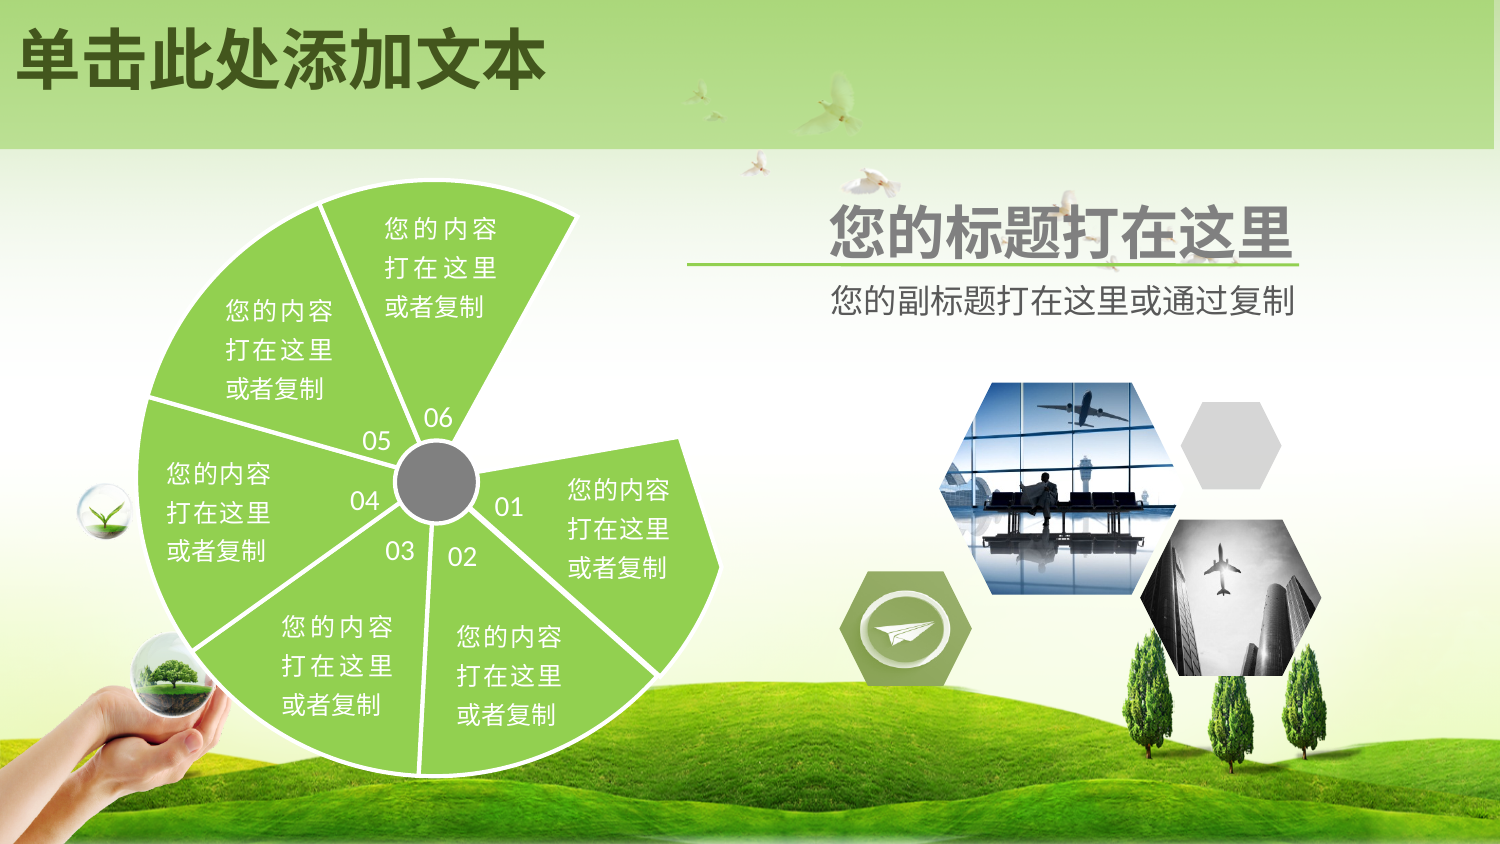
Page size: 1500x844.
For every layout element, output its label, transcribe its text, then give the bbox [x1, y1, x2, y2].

text_box 您的内容打在这里或者复制 [442, 605, 578, 737]
text_box [557, 436, 722, 677]
text_box [1140, 519, 1322, 676]
picture [0, 0, 1500, 844]
text_box [398, 504, 407, 513]
text_box [470, 498, 476, 514]
text_box [939, 382, 1185, 595]
text_box [136, 397, 366, 652]
text_box [270, 528, 429, 776]
text_box 您的内容打在这里或者复制 [210, 279, 349, 411]
text_box [398, 441, 476, 519]
text_box 05 [344, 403, 411, 464]
text_box 04 [331, 463, 398, 524]
text_box 您的内容打在这里或者复制 [552, 458, 686, 590]
text_box 您的内容打在这里或者复制 [151, 441, 287, 574]
text_box [493, 458, 552, 581]
text_box 您的副标题打在这里或通过复制 [815, 261, 1353, 328]
text_box [1180, 402, 1282, 490]
text_box 03 [366, 513, 434, 575]
text_box [0, 0, 1496, 151]
text_box [458, 508, 476, 519]
text_box 您的标题打在这里 [737, 167, 1310, 264]
text_box [839, 571, 972, 686]
text_box 01 [476, 469, 543, 530]
text_box 06 [405, 380, 472, 441]
text_box 单击此处添加文本 [0, 10, 744, 106]
text_box 02 [429, 519, 496, 580]
text_box 您的内容打在这里或者复制 [266, 595, 409, 727]
text_box [319, 179, 578, 410]
text_box 您的标题打在这里 [737, 265, 815, 274]
text_box [212, 203, 402, 403]
text_box [192, 600, 266, 725]
text_box 您的内容打在这里或者复制 [370, 197, 513, 329]
text_box [147, 281, 344, 453]
text_box [411, 441, 419, 448]
text_box [419, 532, 658, 777]
